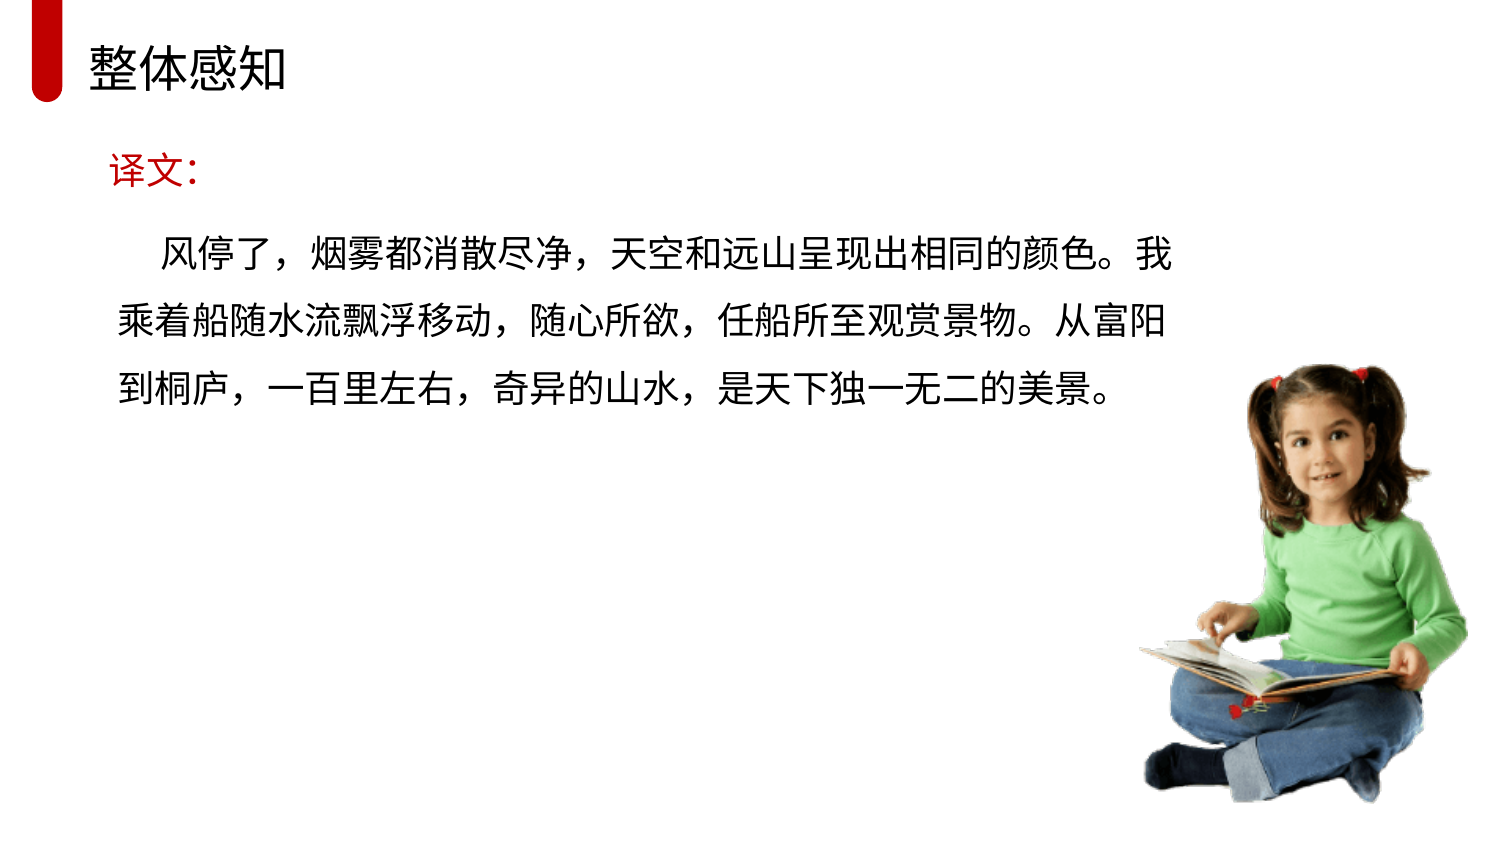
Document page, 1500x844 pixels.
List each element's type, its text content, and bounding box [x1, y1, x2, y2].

text_box 译文： [97, 141, 250, 198]
text_box [31, 0, 63, 103]
picture [1138, 363, 1468, 804]
text_box 风停了，烟雾都消散尽净，天空和远山呈现出相同的颜色。我乘着船随水流飘浮移动，随心所欲，任船所至观赏景物。从富阳到桐庐，一百里左右，奇异的山水，是天下独一无二的美景。 [106, 201, 1203, 416]
text_box 整体感知 [77, 31, 376, 104]
